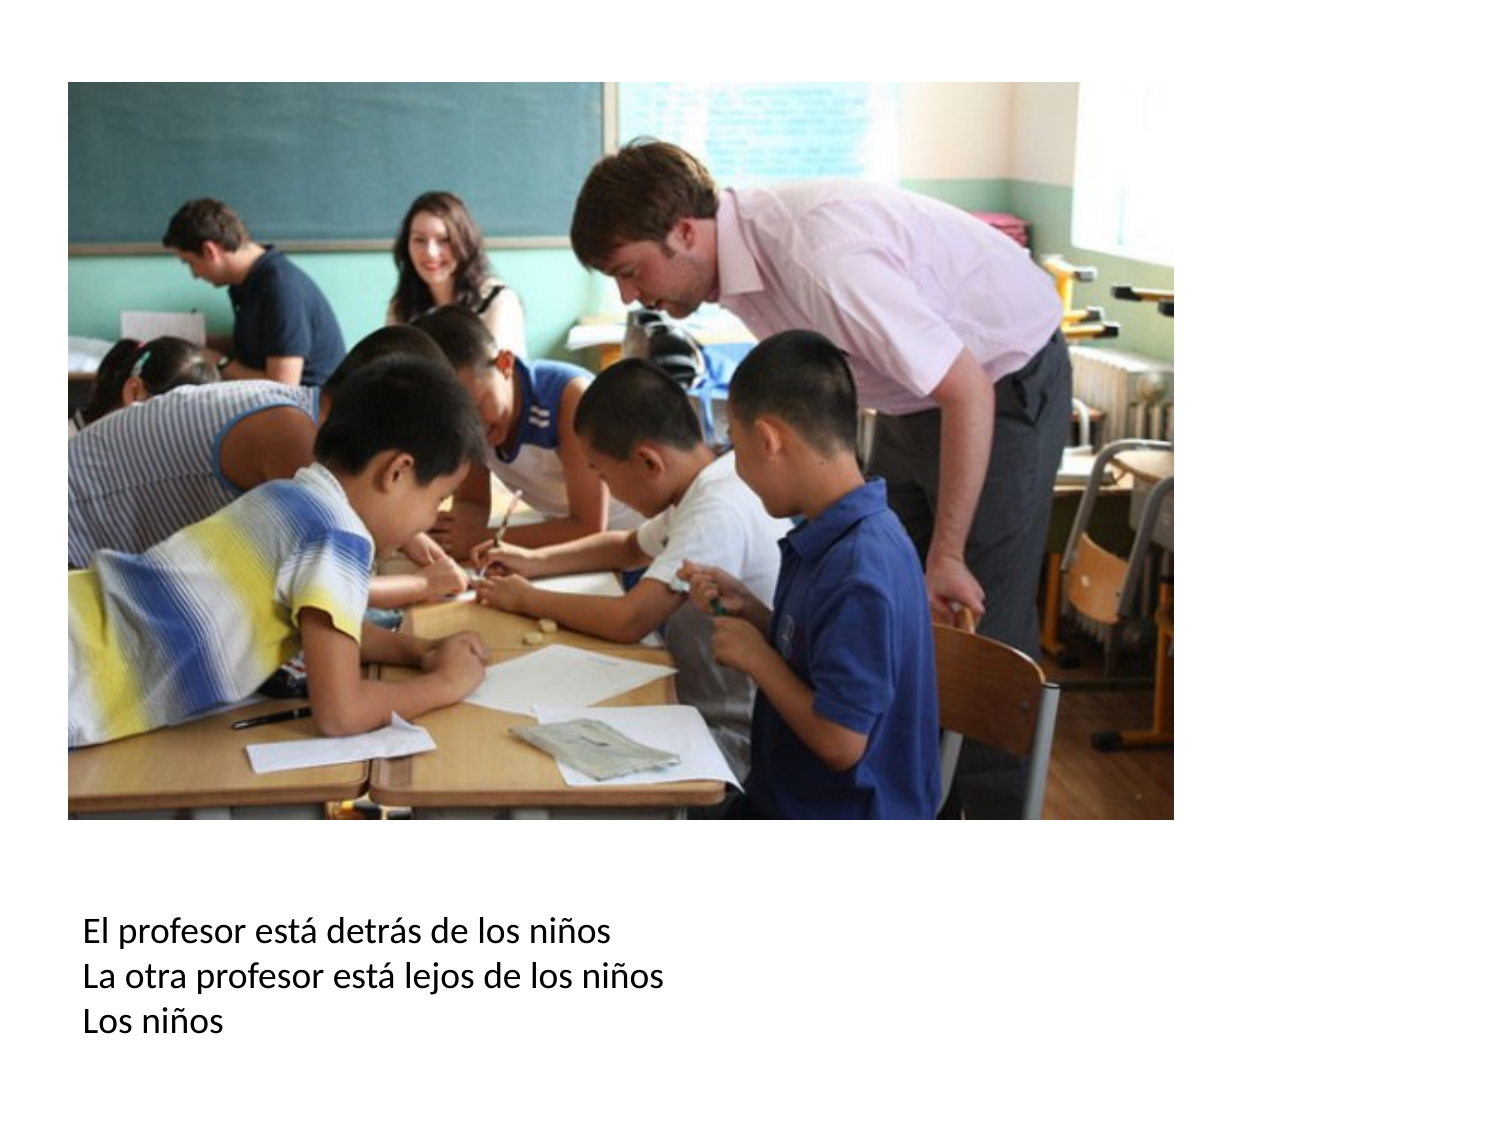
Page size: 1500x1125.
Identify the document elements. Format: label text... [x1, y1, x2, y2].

picture [67, 82, 1174, 821]
text_box El profesor está detrás de los niños La otra profesor está lejos de los niños Los niños [68, 899, 1095, 1094]
